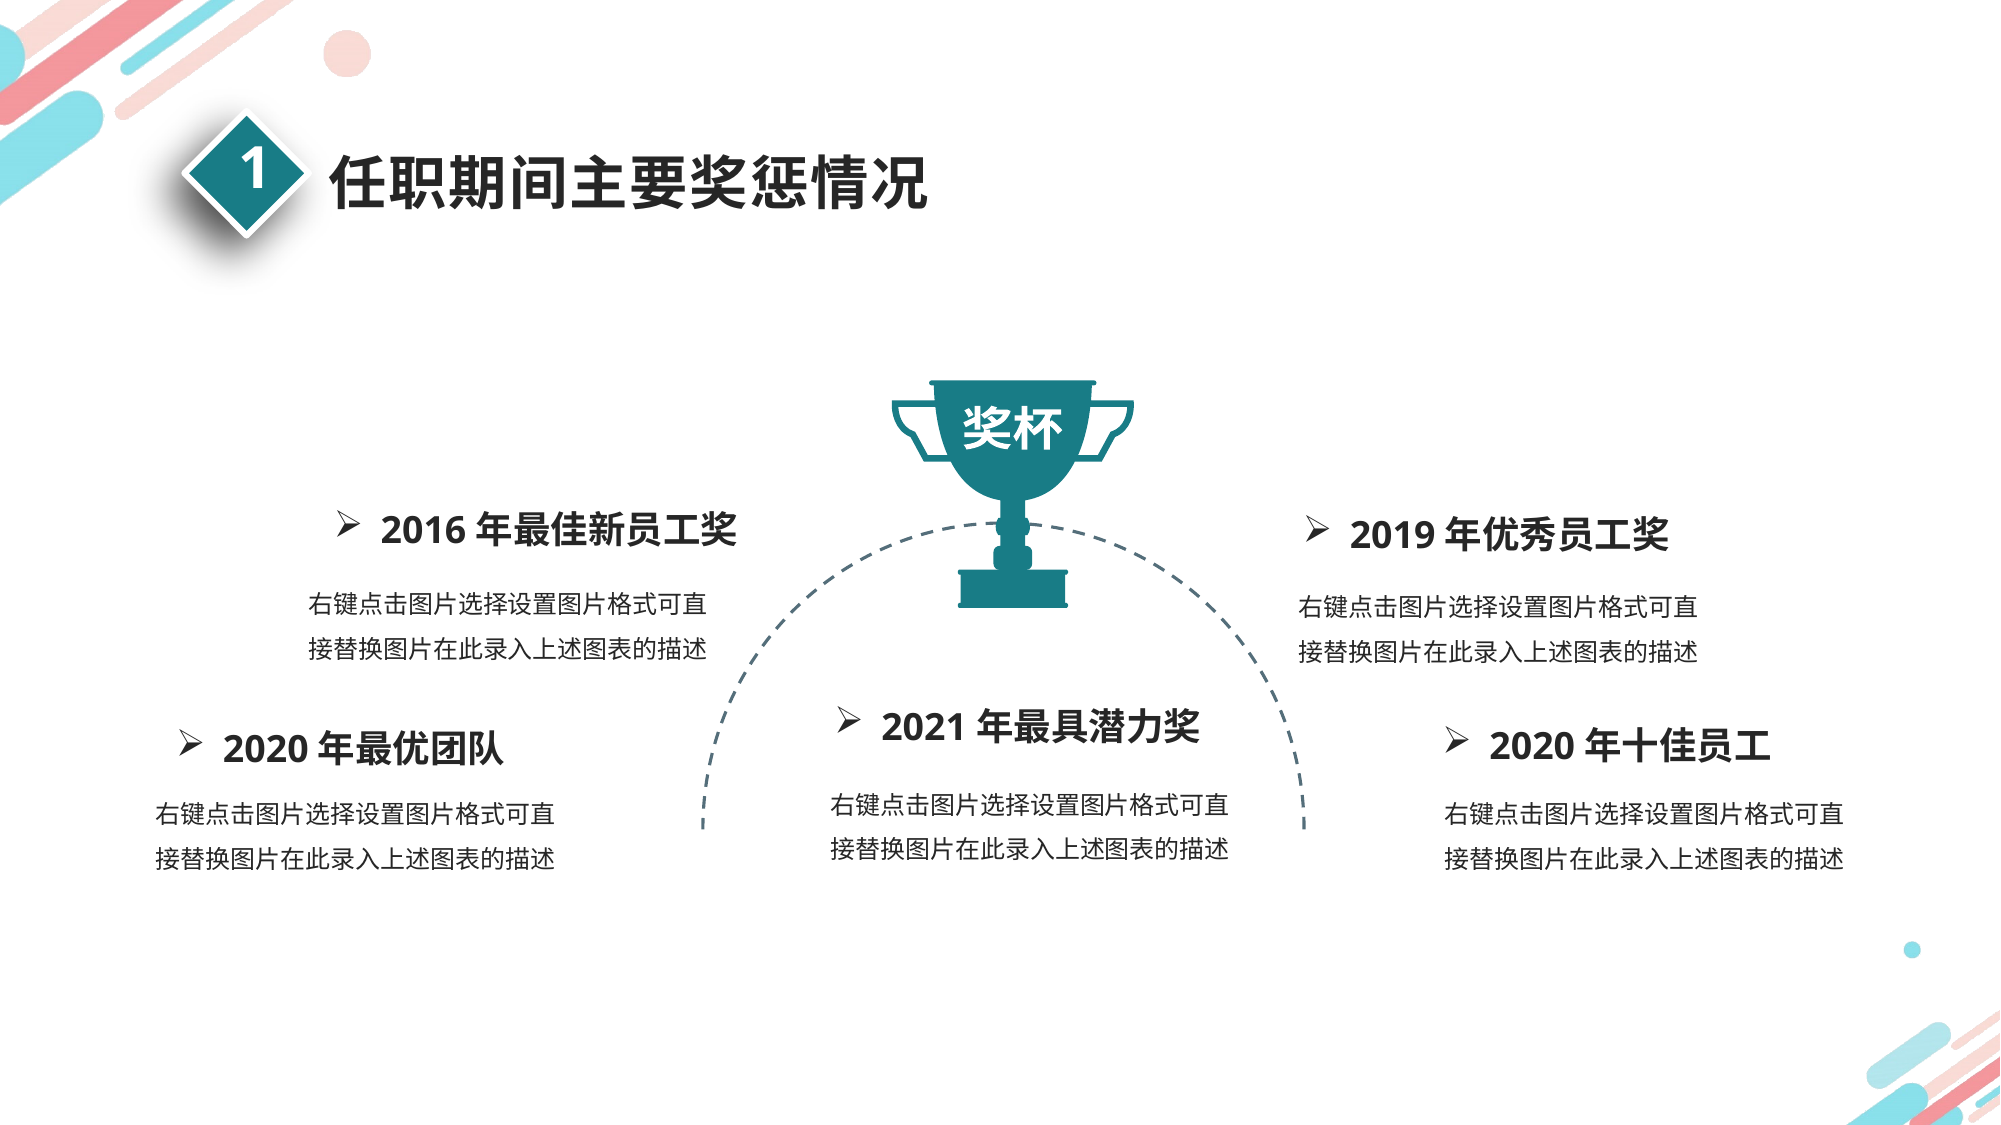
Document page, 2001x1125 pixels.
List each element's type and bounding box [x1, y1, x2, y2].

text_box [184, 110, 950, 236]
text_box [891, 380, 1135, 609]
picture [1818, 935, 2000, 1125]
text_box [815, 694, 1249, 858]
text_box [1428, 714, 1863, 868]
text_box [1284, 503, 1718, 661]
text_box [136, 717, 571, 868]
text_box [289, 498, 752, 657]
picture [0, 0, 528, 253]
text_box [702, 545, 1305, 830]
